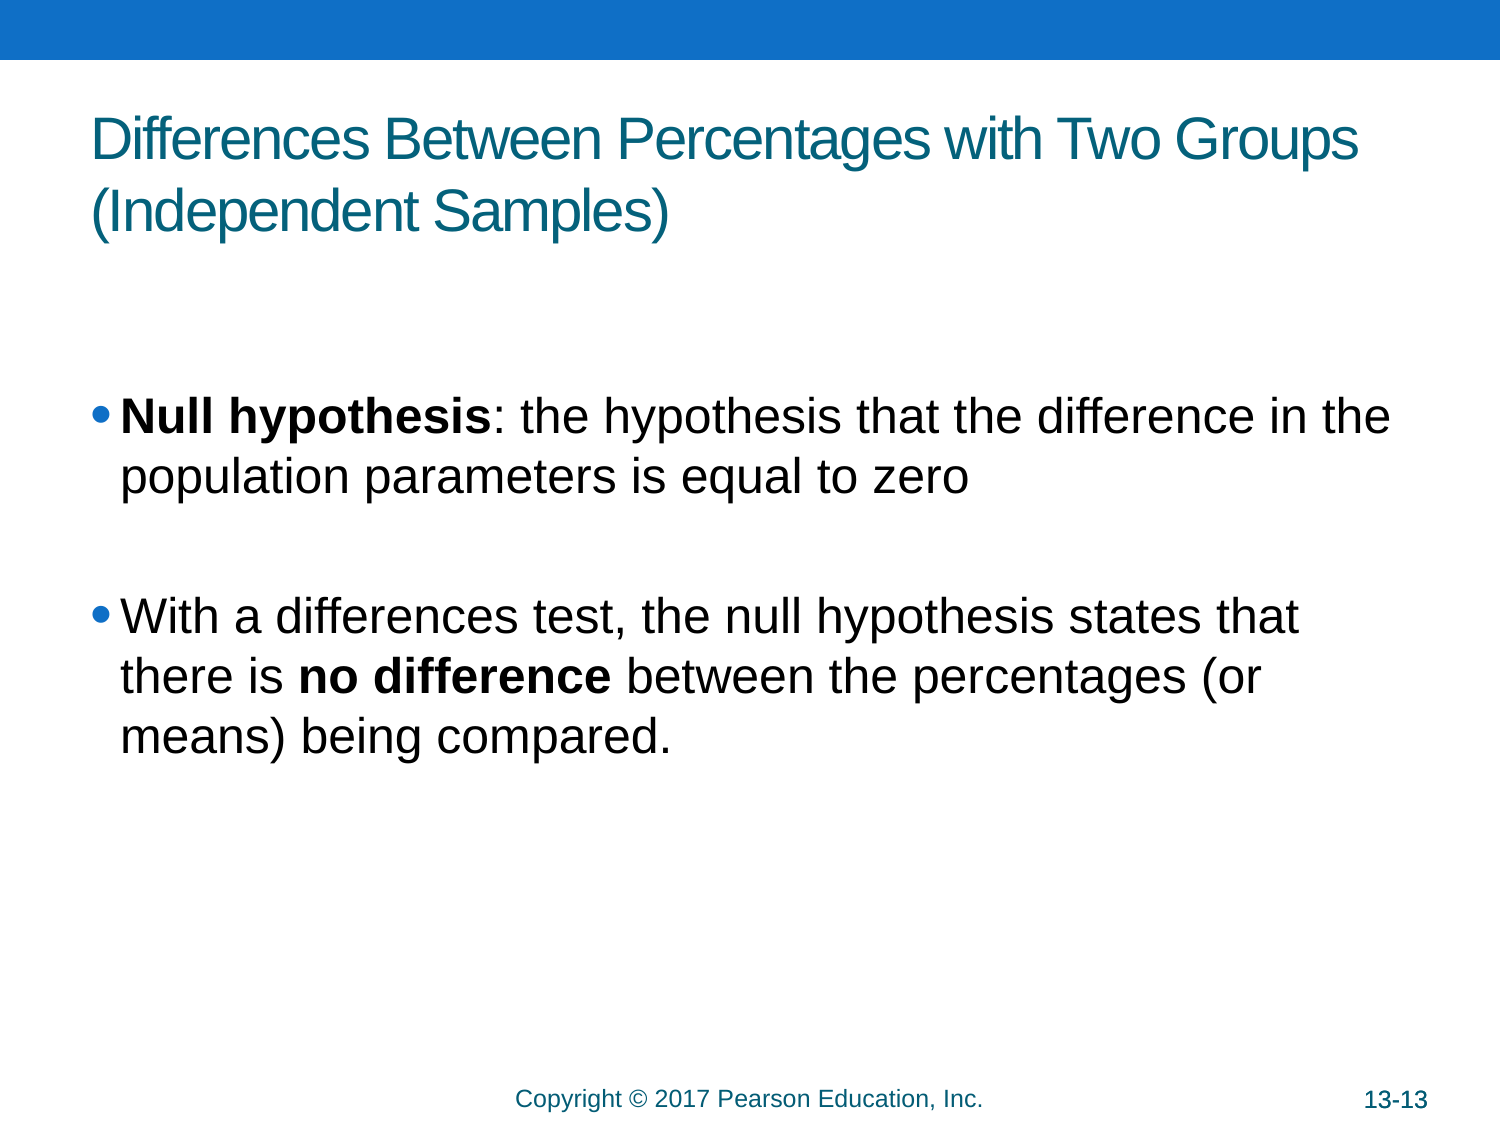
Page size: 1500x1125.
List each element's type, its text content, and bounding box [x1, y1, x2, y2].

title Differences Between Percentages with Two Groups (Independent Samples) [75, 90, 1425, 253]
list Null hypothesis: the hypothesis that the difference in the population parameters is equal to zero With a differences test, the null hypothesis states that there is no difference between the percentages (or means) being compared. [75, 376, 1425, 1125]
